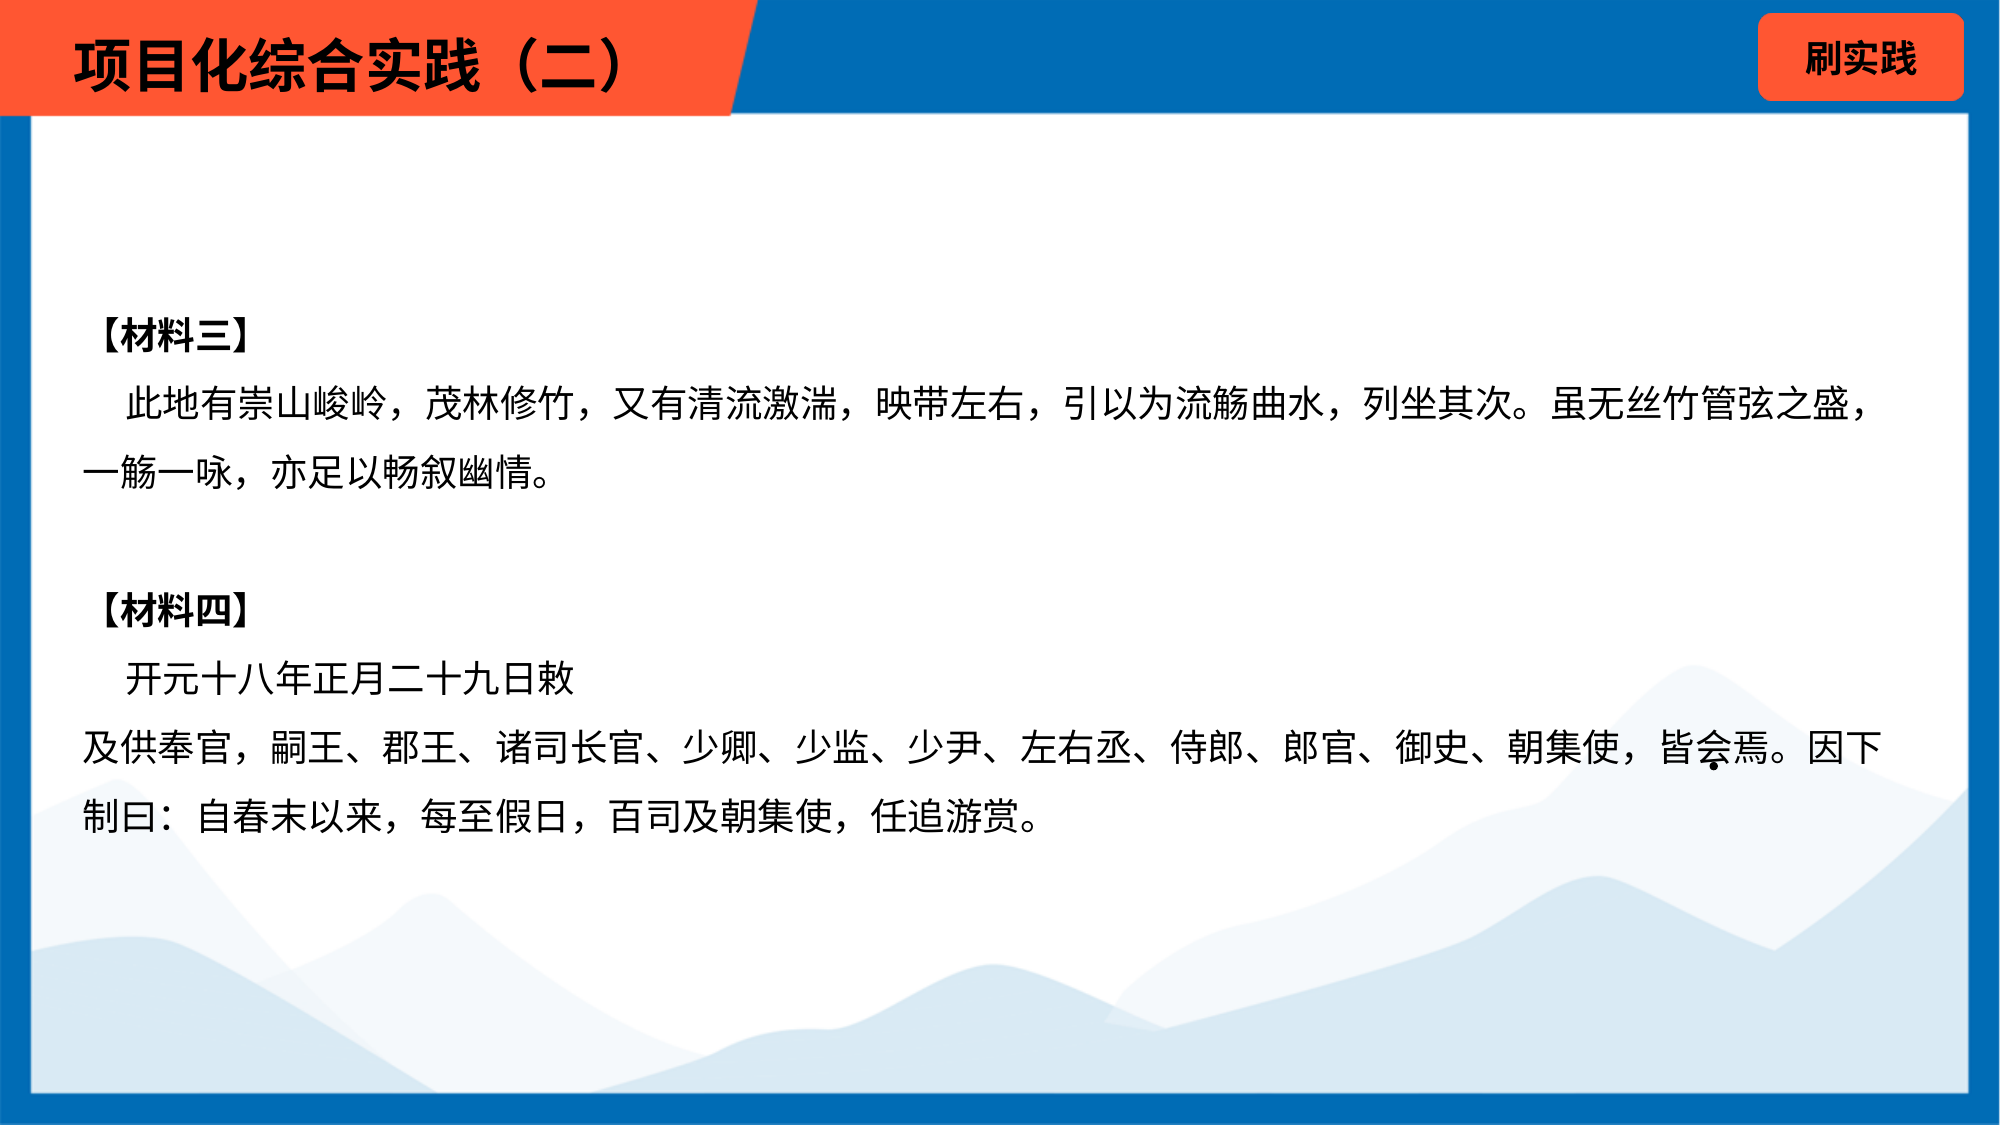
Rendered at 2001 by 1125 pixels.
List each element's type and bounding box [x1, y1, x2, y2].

text_box [1709, 761, 1718, 771]
picture [0, 0, 2000, 1125]
